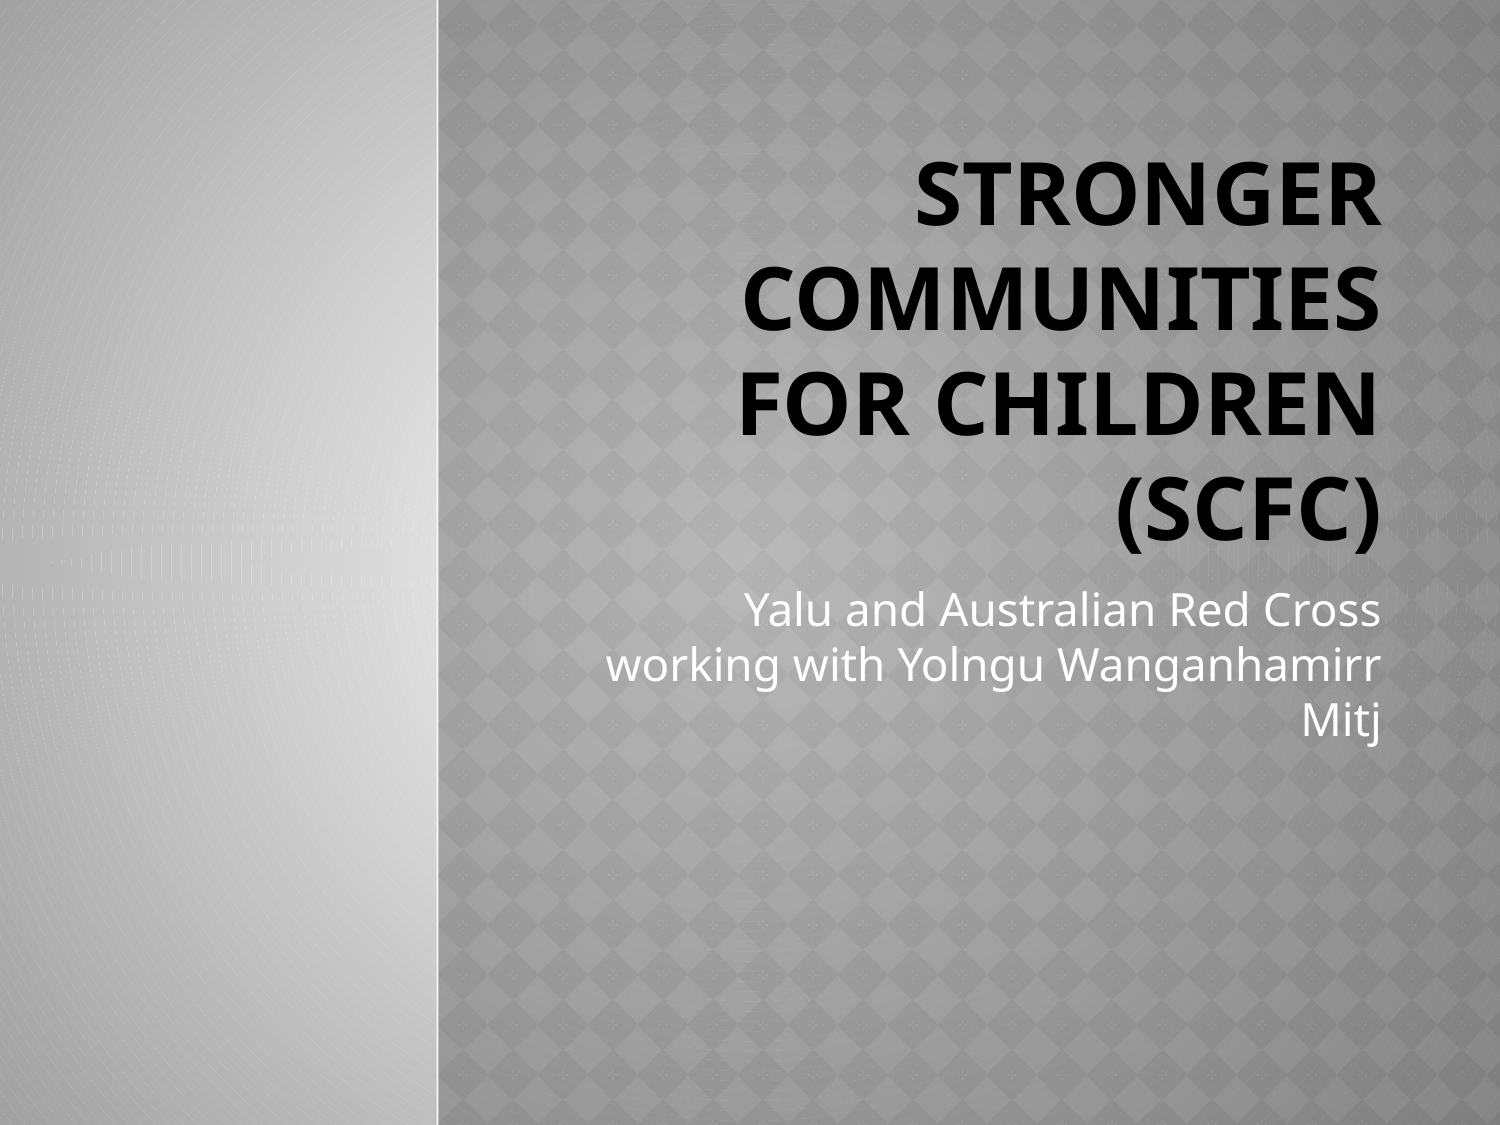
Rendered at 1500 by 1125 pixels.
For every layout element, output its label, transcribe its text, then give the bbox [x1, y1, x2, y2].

subtitle Yalu and Australian Red Cross working with Yolngu Wanganhamirr Mitj [550, 580, 1390, 762]
title Stronger communities for children (SCfC) [552, 87, 1390, 558]
